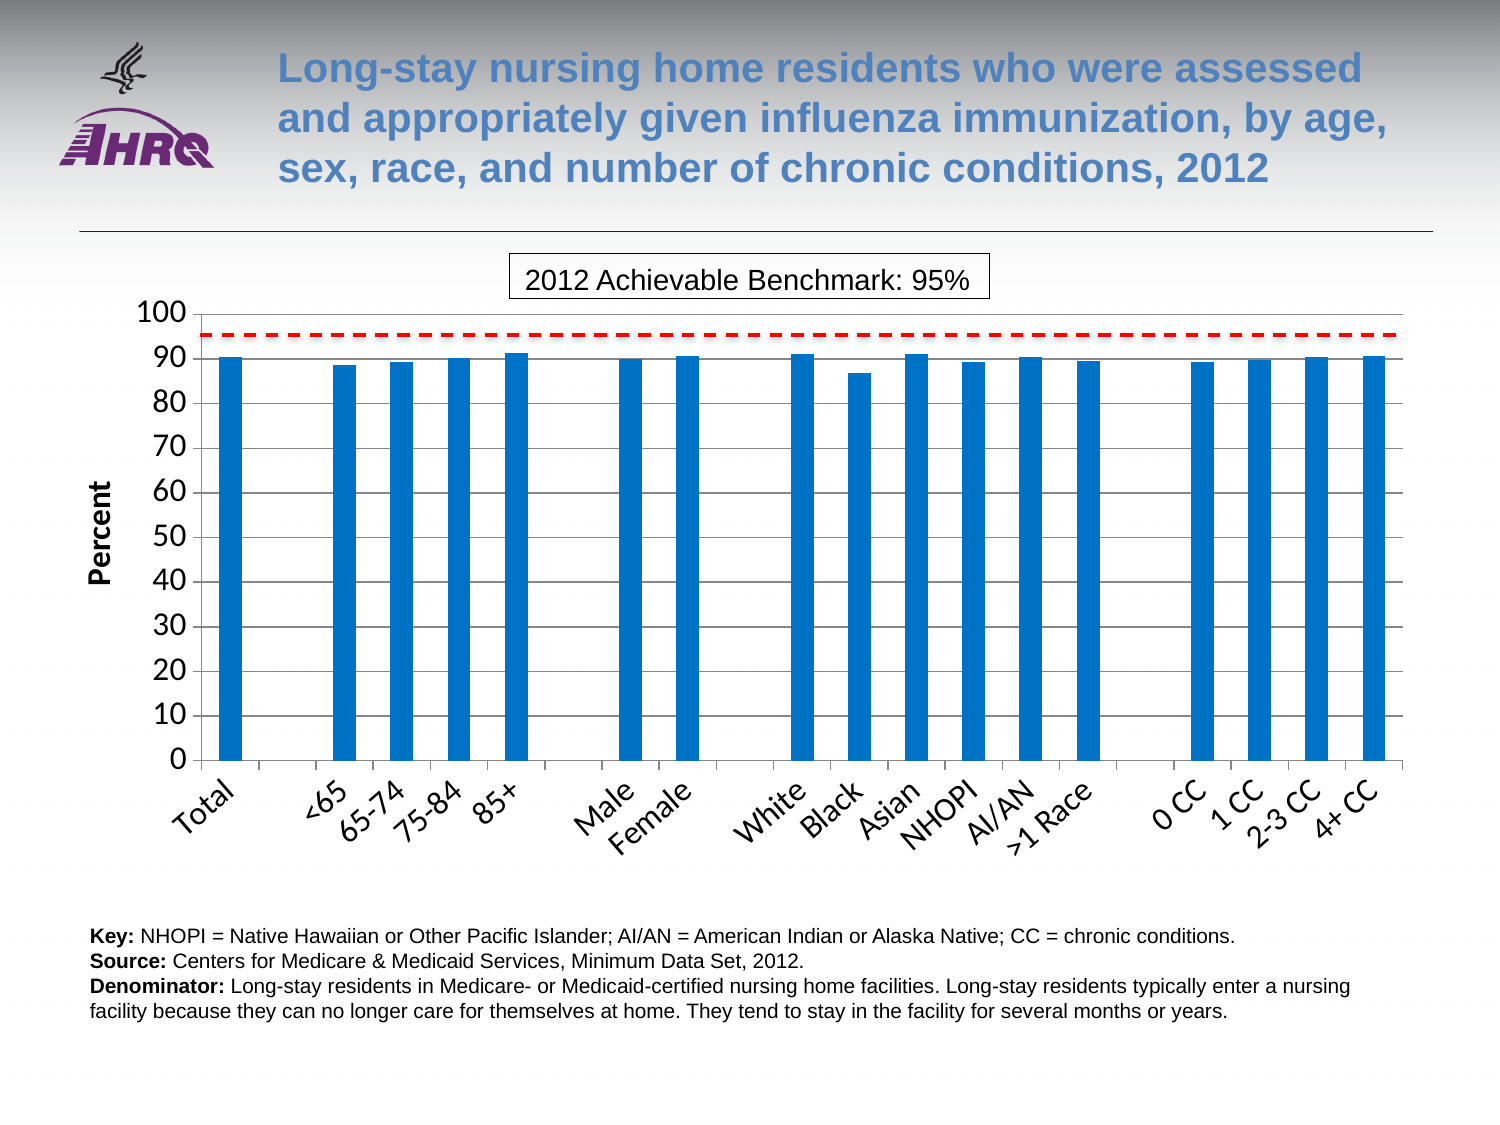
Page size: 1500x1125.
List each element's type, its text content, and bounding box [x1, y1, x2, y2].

title Long-stay nursing home residents who were assessed and appropriately given influenza immunization, by age, sex, race, and number of chronic conditions, 2012 [262, 45, 1425, 188]
text_box Key: NHOPI = Native Hawaiian or Other Pacific Islander; AI/AN = American Indian or Alaska Native; CC = chronic conditions. Source: Centers for Medicare & Medicaid Services, Minimum Data Set, 2012. Denominator: Long-stay residents in Medicare- or Medicaid-certified nursing home facilities. Long-stay residents typically enter a nursing facility because they can no longer care for themselves at home. They tend to stay in the facility for several months or years. [74, 914, 1425, 1030]
picture [0, 0, 1500, 1125]
chart [74, 239, 1426, 901]
